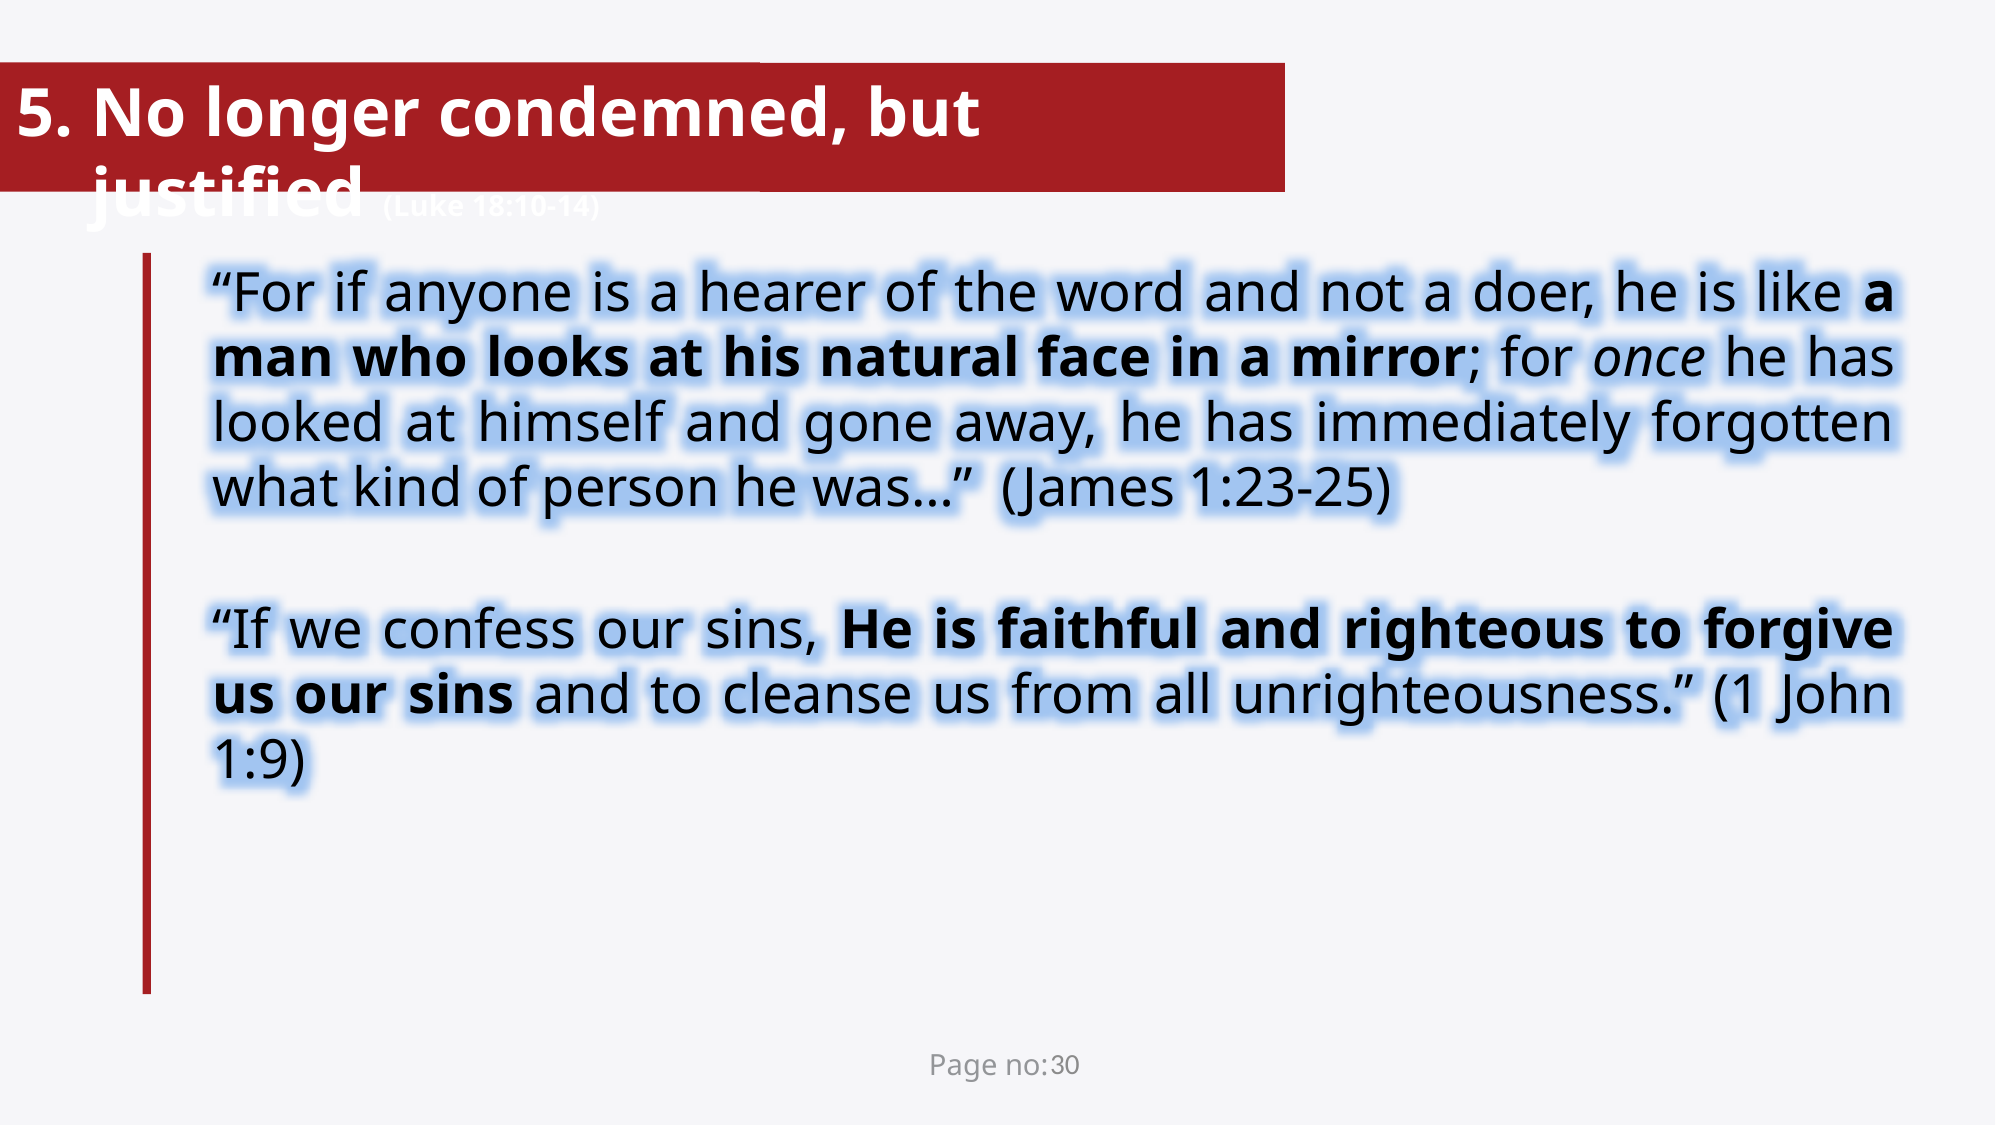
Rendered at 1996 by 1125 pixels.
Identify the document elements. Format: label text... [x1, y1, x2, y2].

text_box “If we confess our sins, He is faithful and righteous to forgive us our sins and to cleanse us from all unrighteousness.” (1 John 1:9) [198, 587, 1911, 798]
text_box “For if anyone is a hearer of the word and not a doer, he is like a man who looks at his natural face in a mirror; for once he has looked at himself and gone away, he has immediately forgotten what kind of person he was…” (James 1:23-25) [198, 249, 1911, 525]
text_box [1, 62, 1286, 194]
